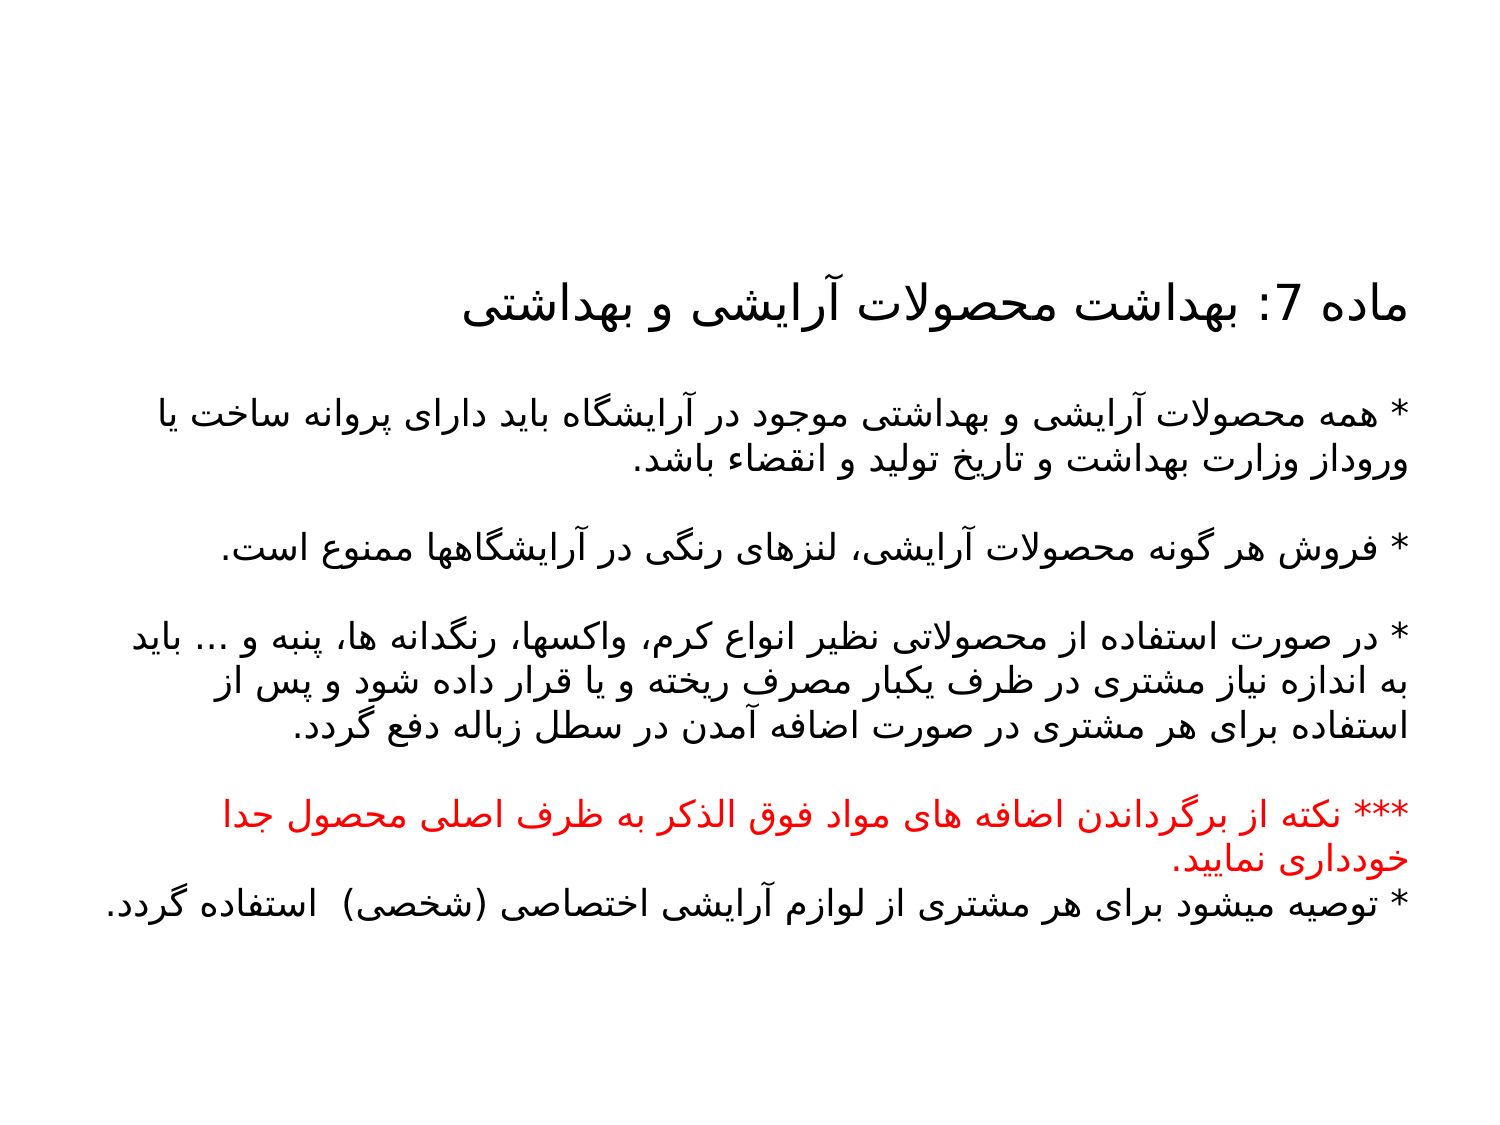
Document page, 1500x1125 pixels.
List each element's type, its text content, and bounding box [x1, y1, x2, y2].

title ماده 7: بهداشت محصولات آرایشی و بهداشتی * همه محصولات آرایشی و بهداشتی موجود در آرایشگاه باید دارای پروانه ساخت یا وروداز وزارت بهداشت و تاریخ تولید و انقضاء باشد. * فروش هر گونه محصولات آرایشی، لنزهای رنگی در آرایشگاهها ممنوع است. * در صورت استفاده از محصولاتی نظیر انواع کرم، واکسها، رنگدانه ها، پنبه و ... باید به اندازه نیاز مشتری در ظرف یکبار مصرف ریخته و یا قرار داده شود و پس از استفاده برای هر مشتری در صورت اضافه آمدن در سطل زباله دفع گردد. *** نکته از برگرداندن اضافه های مواد فوق الذکر به ظرف اصلی محصول جدا خودداری نمایید. * توصیه میشود برای هر مشتری از لوازم آرایشی اختصاصی (شخصی) استفاده گردد. [75, 246, 1425, 1008]
